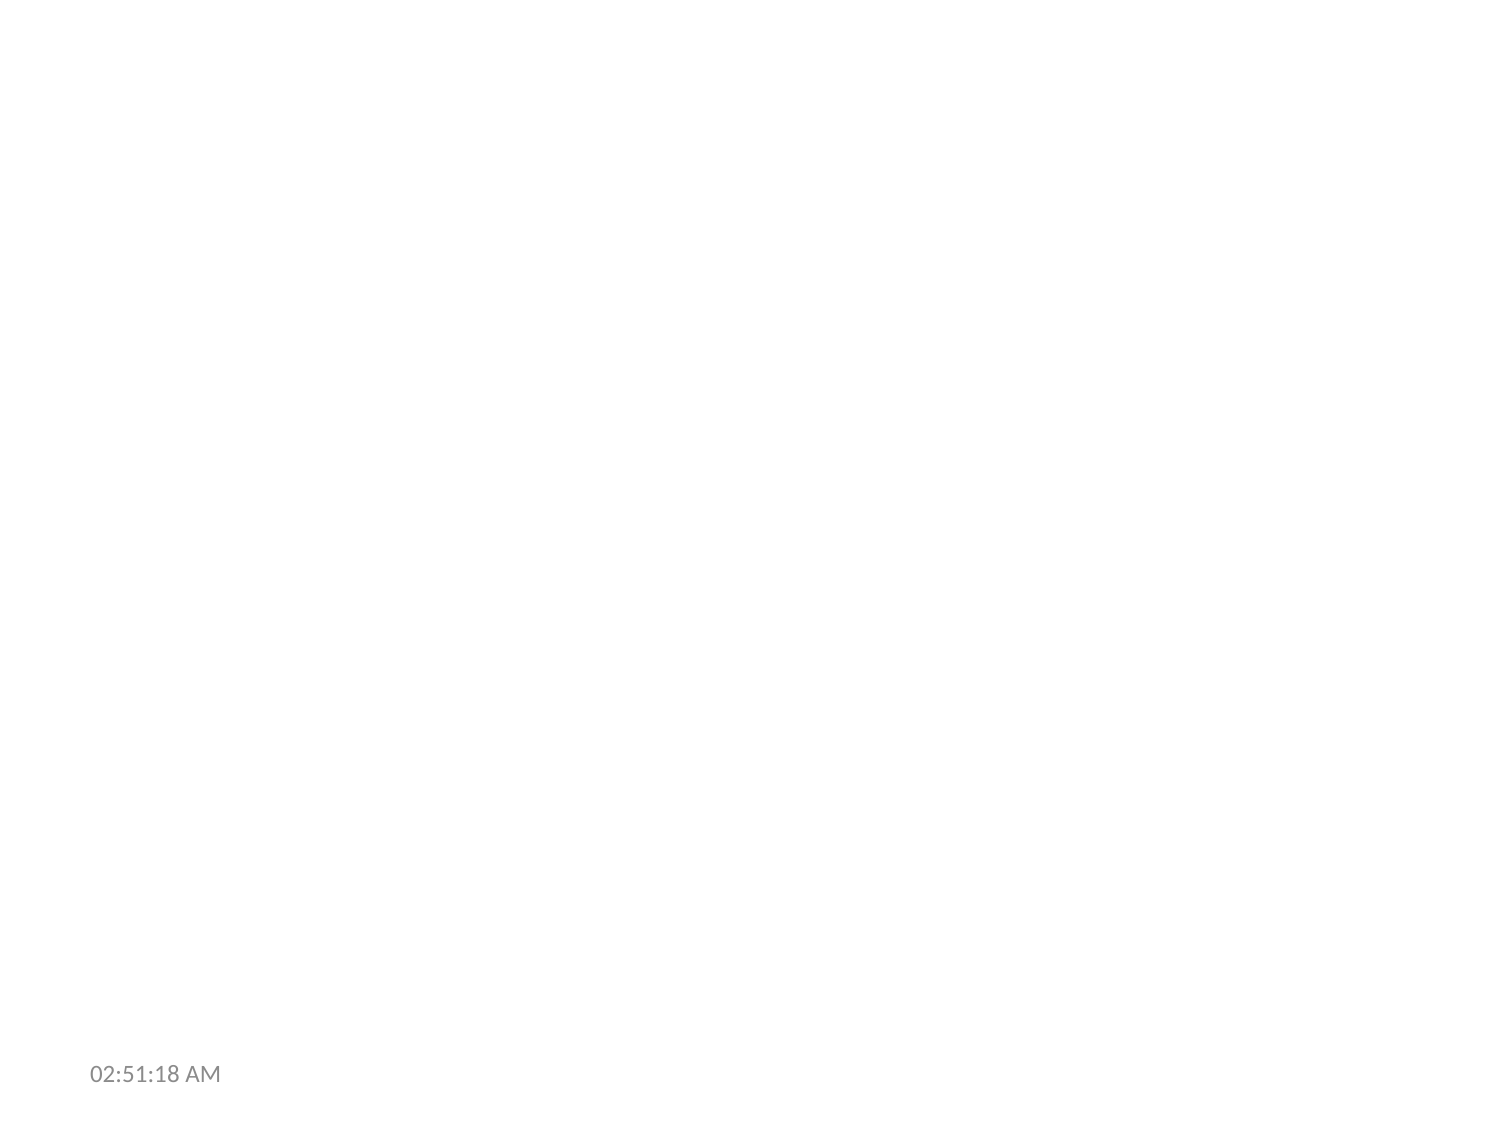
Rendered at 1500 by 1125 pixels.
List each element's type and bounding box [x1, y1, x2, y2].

slide_number [75, 1042, 425, 1103]
